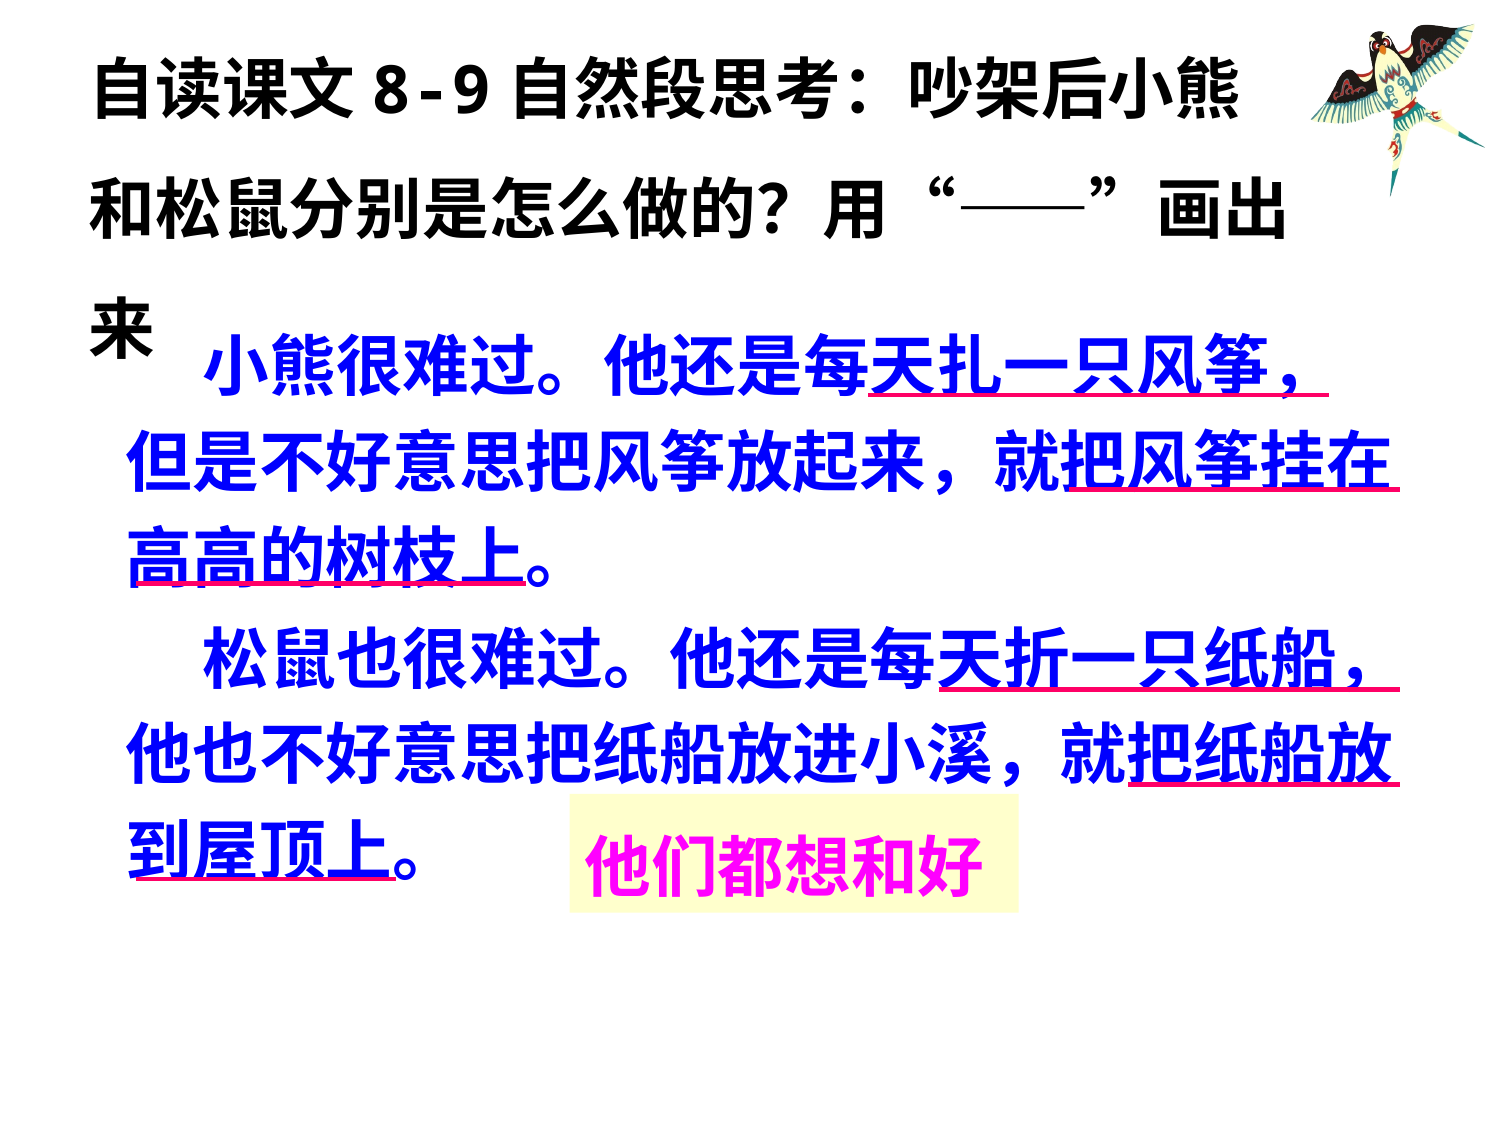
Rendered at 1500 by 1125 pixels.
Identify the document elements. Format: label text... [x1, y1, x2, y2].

text_box 自读课文8-9自然段思考：吵架后小熊和松鼠分别是怎么做的？用“——”画出来 [73, 0, 1307, 374]
text_box 小熊很难过。他还是每天扎一只风筝，但是不好意思把风筝放起来，就把风筝挂在高高的树枝上。 [110, 300, 1414, 593]
text_box 松鼠也很难过。他还是每天折一只纸船，他也不好意思把纸船放进小溪，就把纸船放到屋顶上。 [110, 593, 1425, 896]
picture [1306, 0, 1500, 203]
text_box 他们都想和好 [569, 793, 1019, 913]
